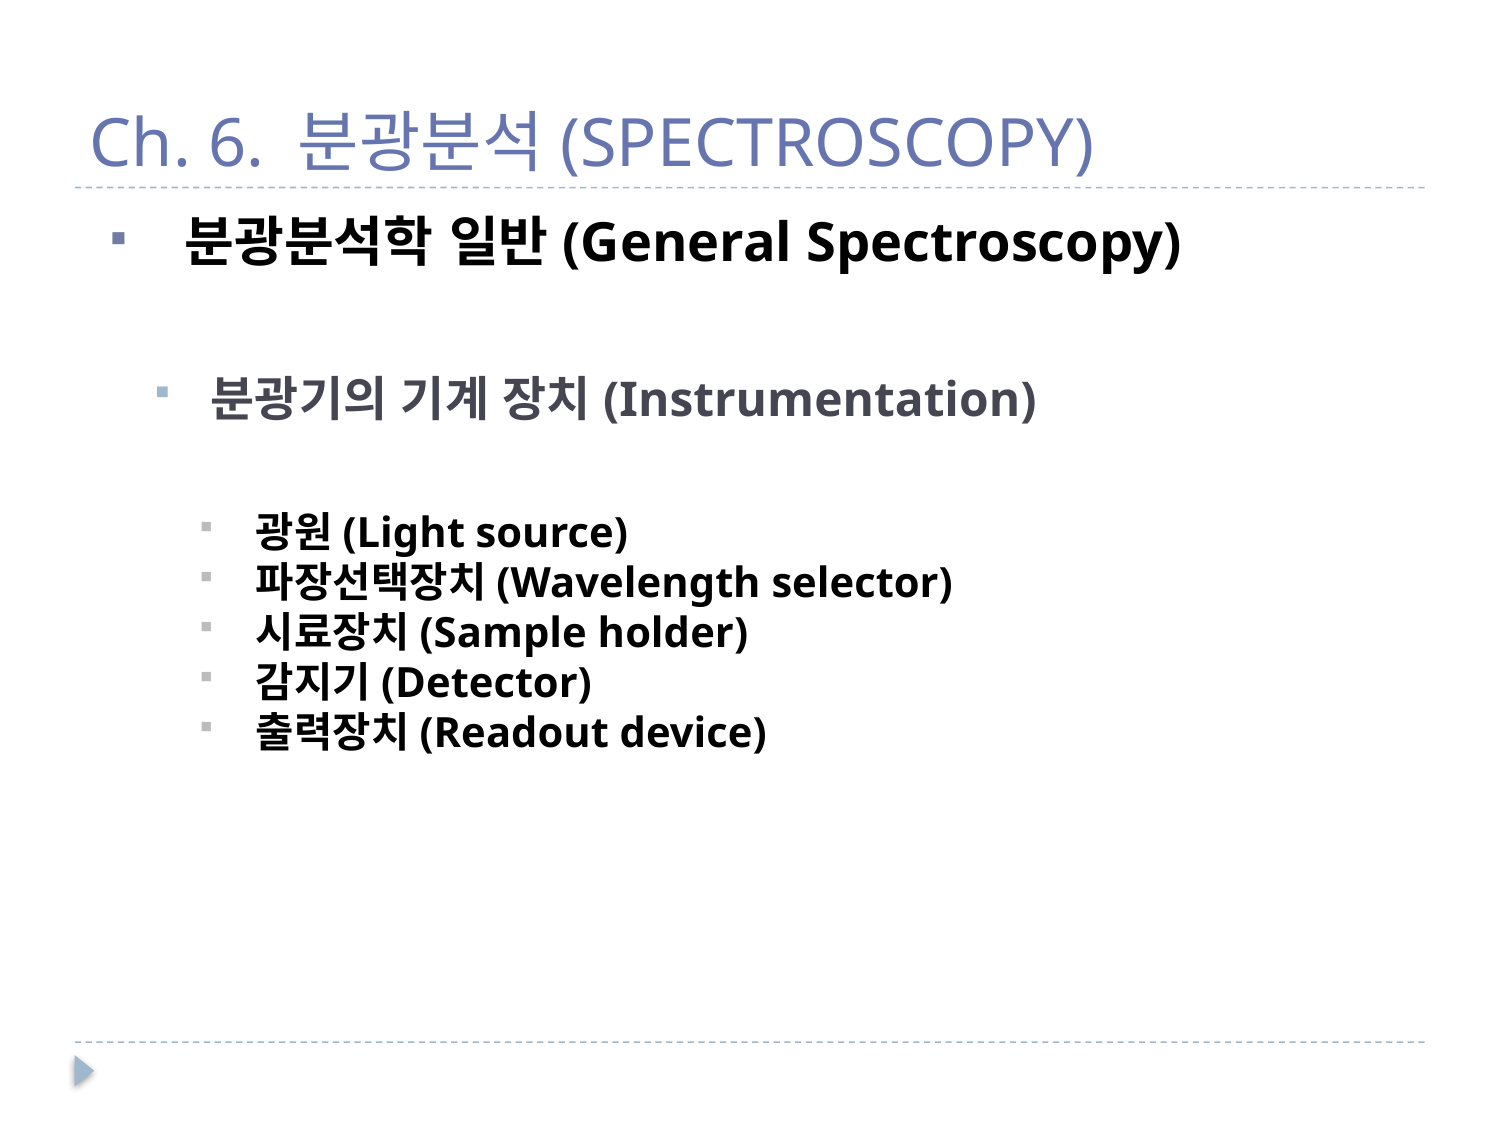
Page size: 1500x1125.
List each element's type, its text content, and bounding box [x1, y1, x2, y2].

title Ch. 6. 분광분석(SPECTROSCOPY) [75, 24, 1425, 188]
list 분광분석학 일반(General Spectroscopy) 분광기의 기계 장치(Instrumentation) 광원(Light source) 파장선택장치(Wavelength selector) 시료장치(Sample holder) 감지기(Detector) 출력장치(Readout device) [75, 200, 1425, 1010]
